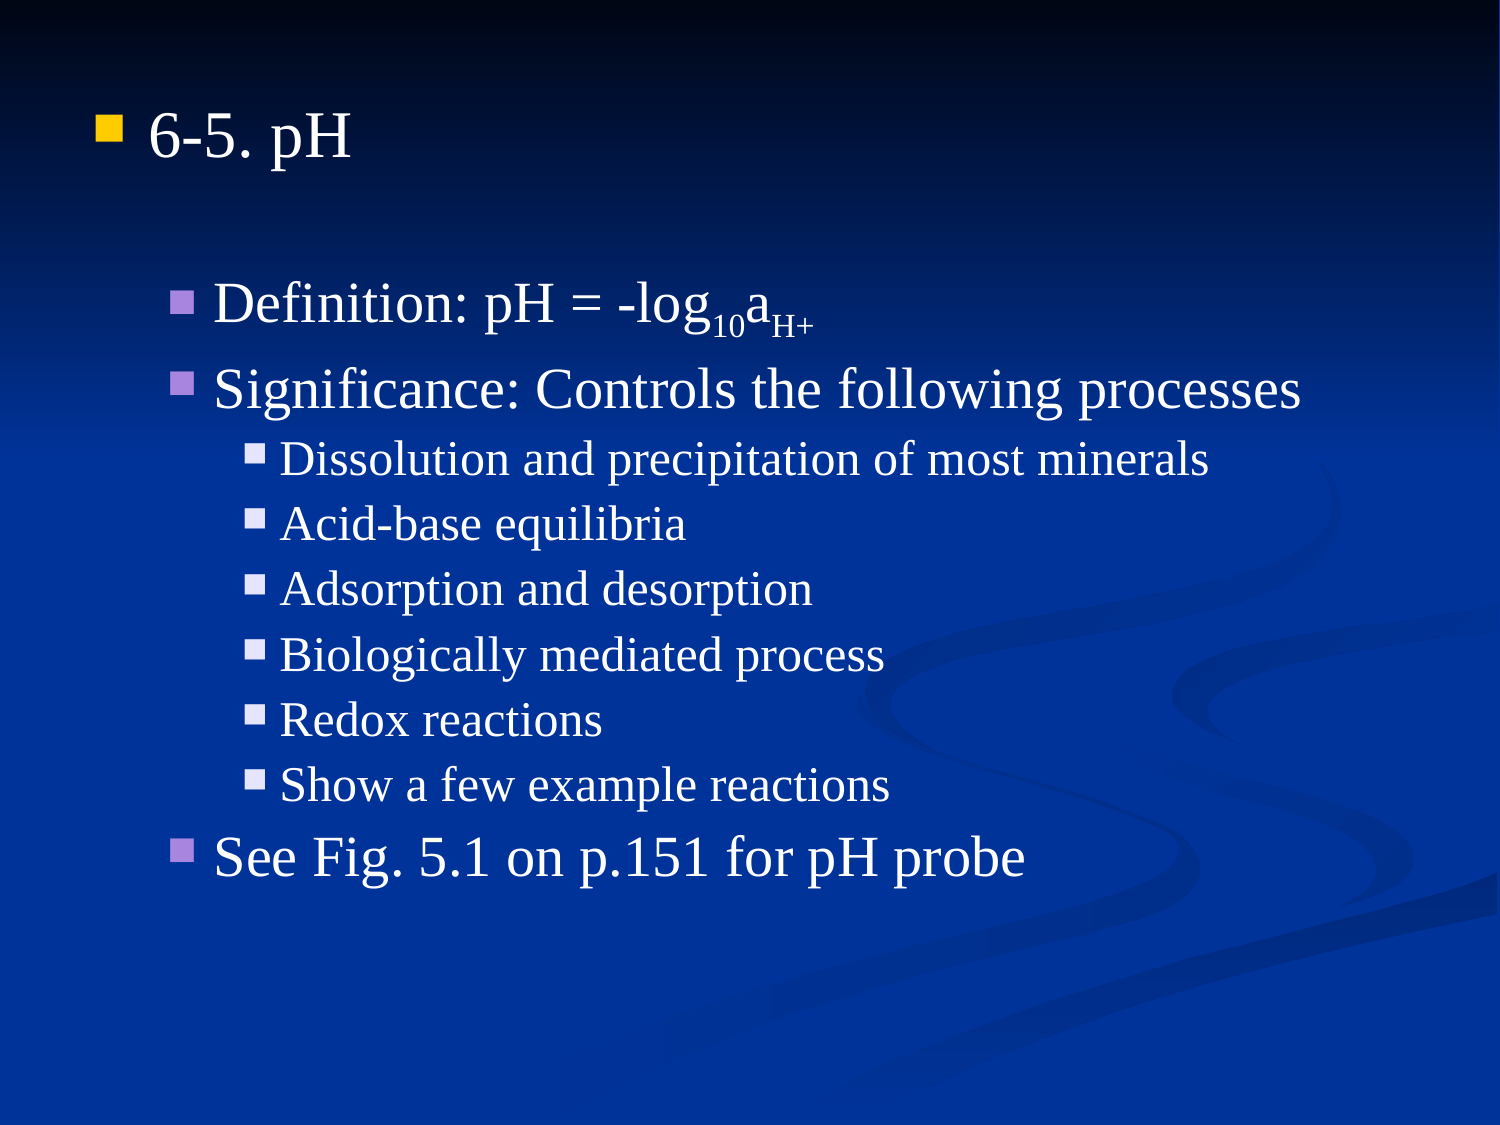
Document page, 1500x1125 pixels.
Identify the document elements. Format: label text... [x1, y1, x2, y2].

list 6-5. pH Definition: pH = -log10aH+ Significance: Controls the following processes Dissolution and precipitation of most minerals Acid-base equilibria Adsorption and desorption Biologically mediated process Redox reactions Show a few example reactions See Fig. 5.1 on p.151 for pH probe [76, 89, 1428, 1036]
